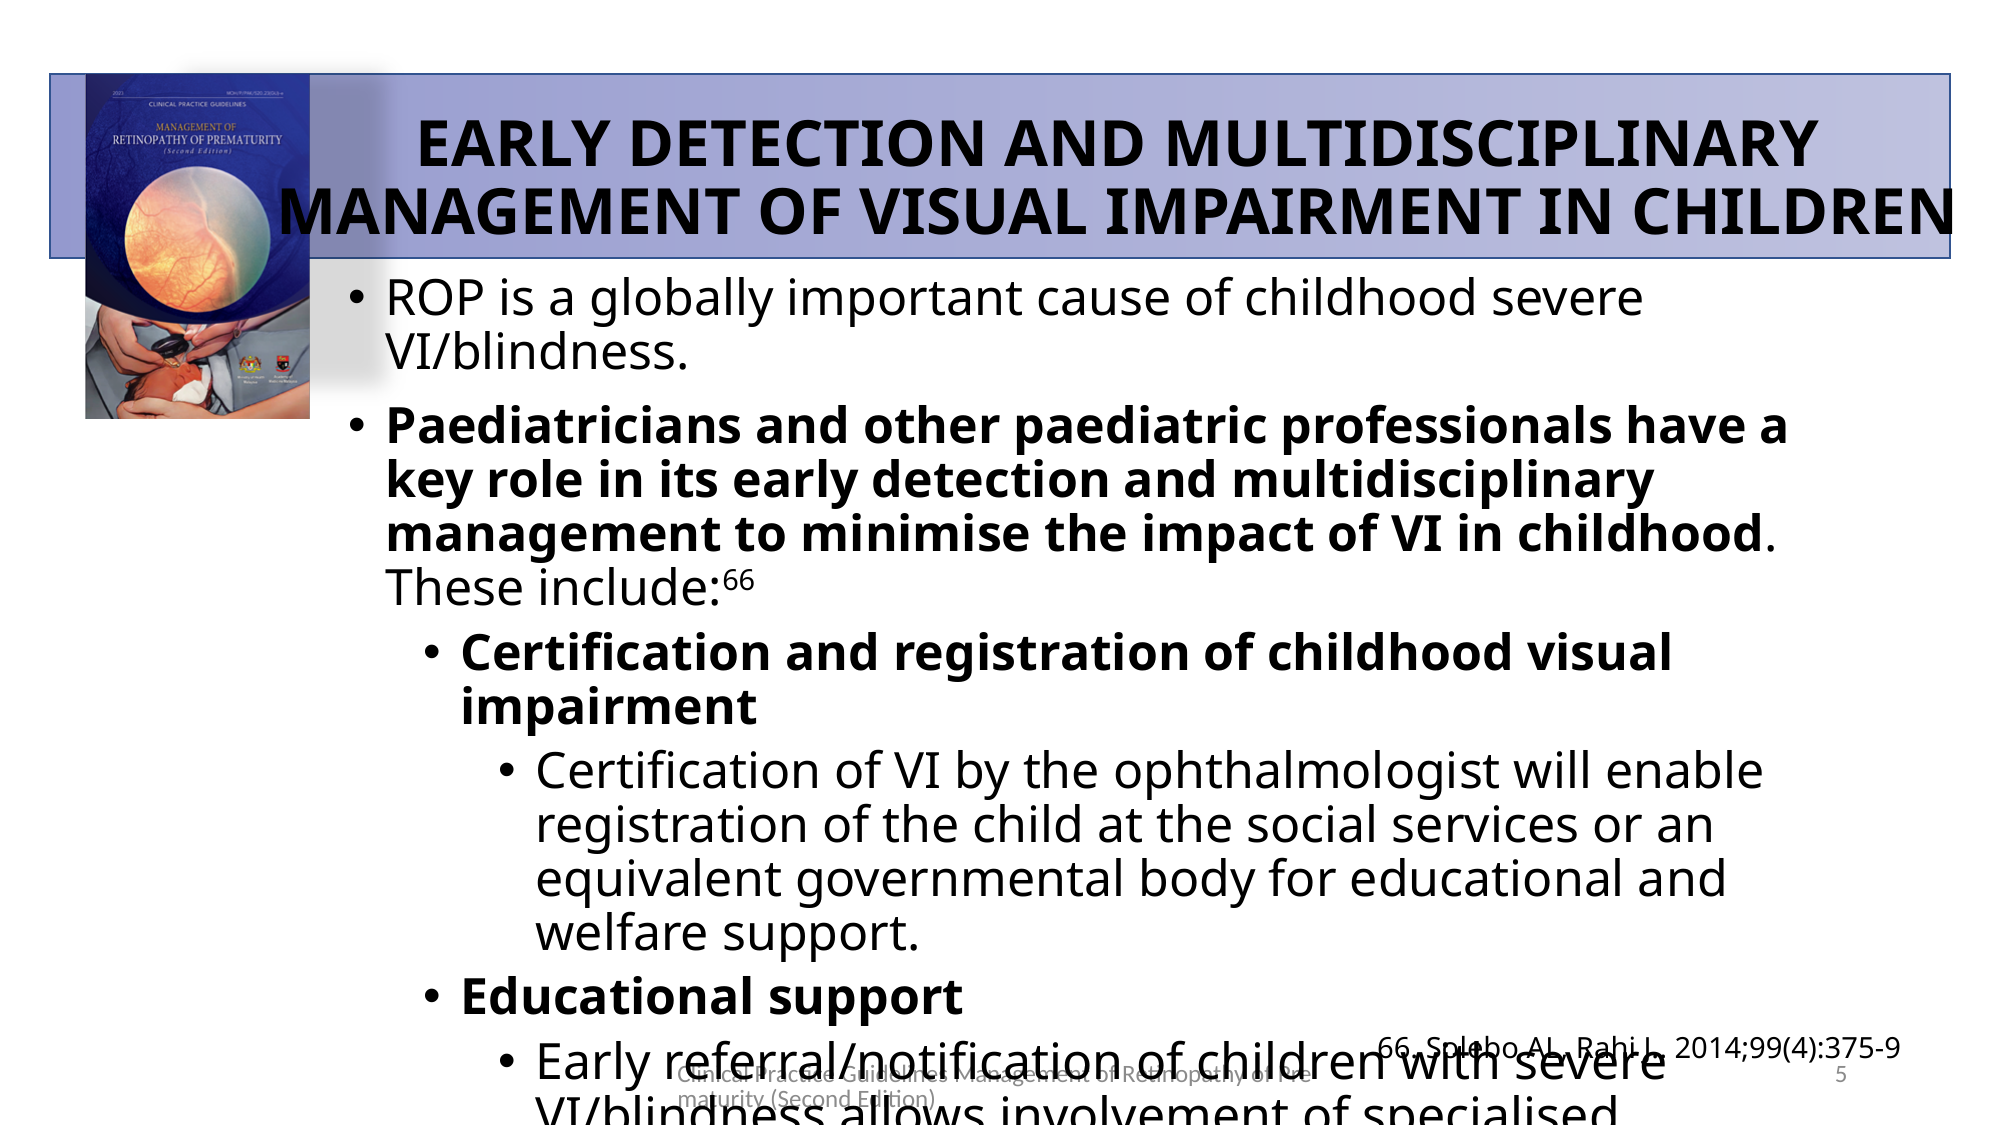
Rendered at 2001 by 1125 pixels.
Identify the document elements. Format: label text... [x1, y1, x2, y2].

text_box EARLY DETECTION AND MULTIDISCIPLINARY MANAGEMENT OF VISUAL IMPAIRMENT IN CHILDREN [417, 71, 1980, 289]
text_box 66. Solebo AL, Rahi J.. 2014;99(4):375-9 [1362, 1022, 2000, 1072]
list ROP is a globally important cause of childhood severe VI/blindness. Paediatricians and other paediatric professionals have a key role in its early detection and multidisciplinary management to minimise the impact of VI in childhood. These include:66 Certification and registration of childhood visual impairment Certification of VI by the ophthalmologist will enable registration of the child at the social services or an equivalent governmental body for educational and welfare support. Educational support Early referral/notification of children with severe VI/blindness allows involvement of specialised educational support. Assessment and prescription of optical and non-optical low vision aid could be provided. [333, 264, 1835, 979]
picture [85, 43, 417, 419]
text_box [49, 73, 85, 259]
footer Clinical Practice Guidelines Management of Retinopathy of Prematurity (Second Edition) [662, 1042, 1338, 1103]
slide_number 5 [1412, 1072, 1863, 1103]
